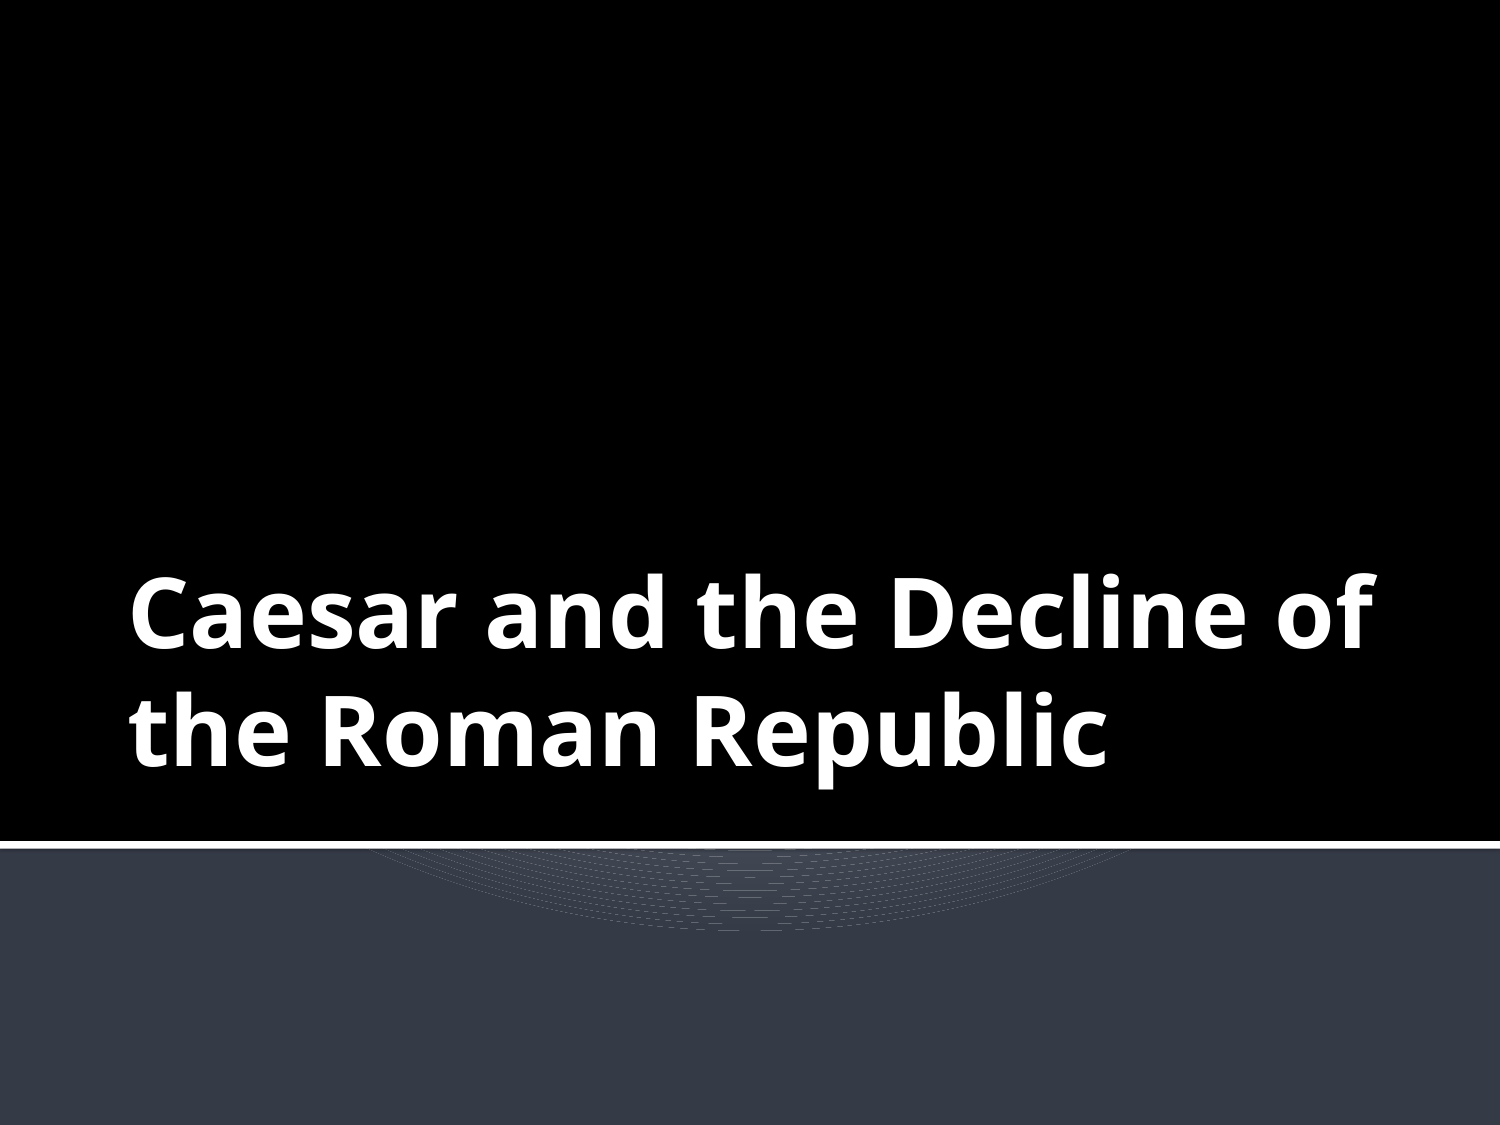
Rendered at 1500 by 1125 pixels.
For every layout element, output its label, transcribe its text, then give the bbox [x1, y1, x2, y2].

title Caesar and the Decline of the Roman Republic [112, 550, 1438, 825]
